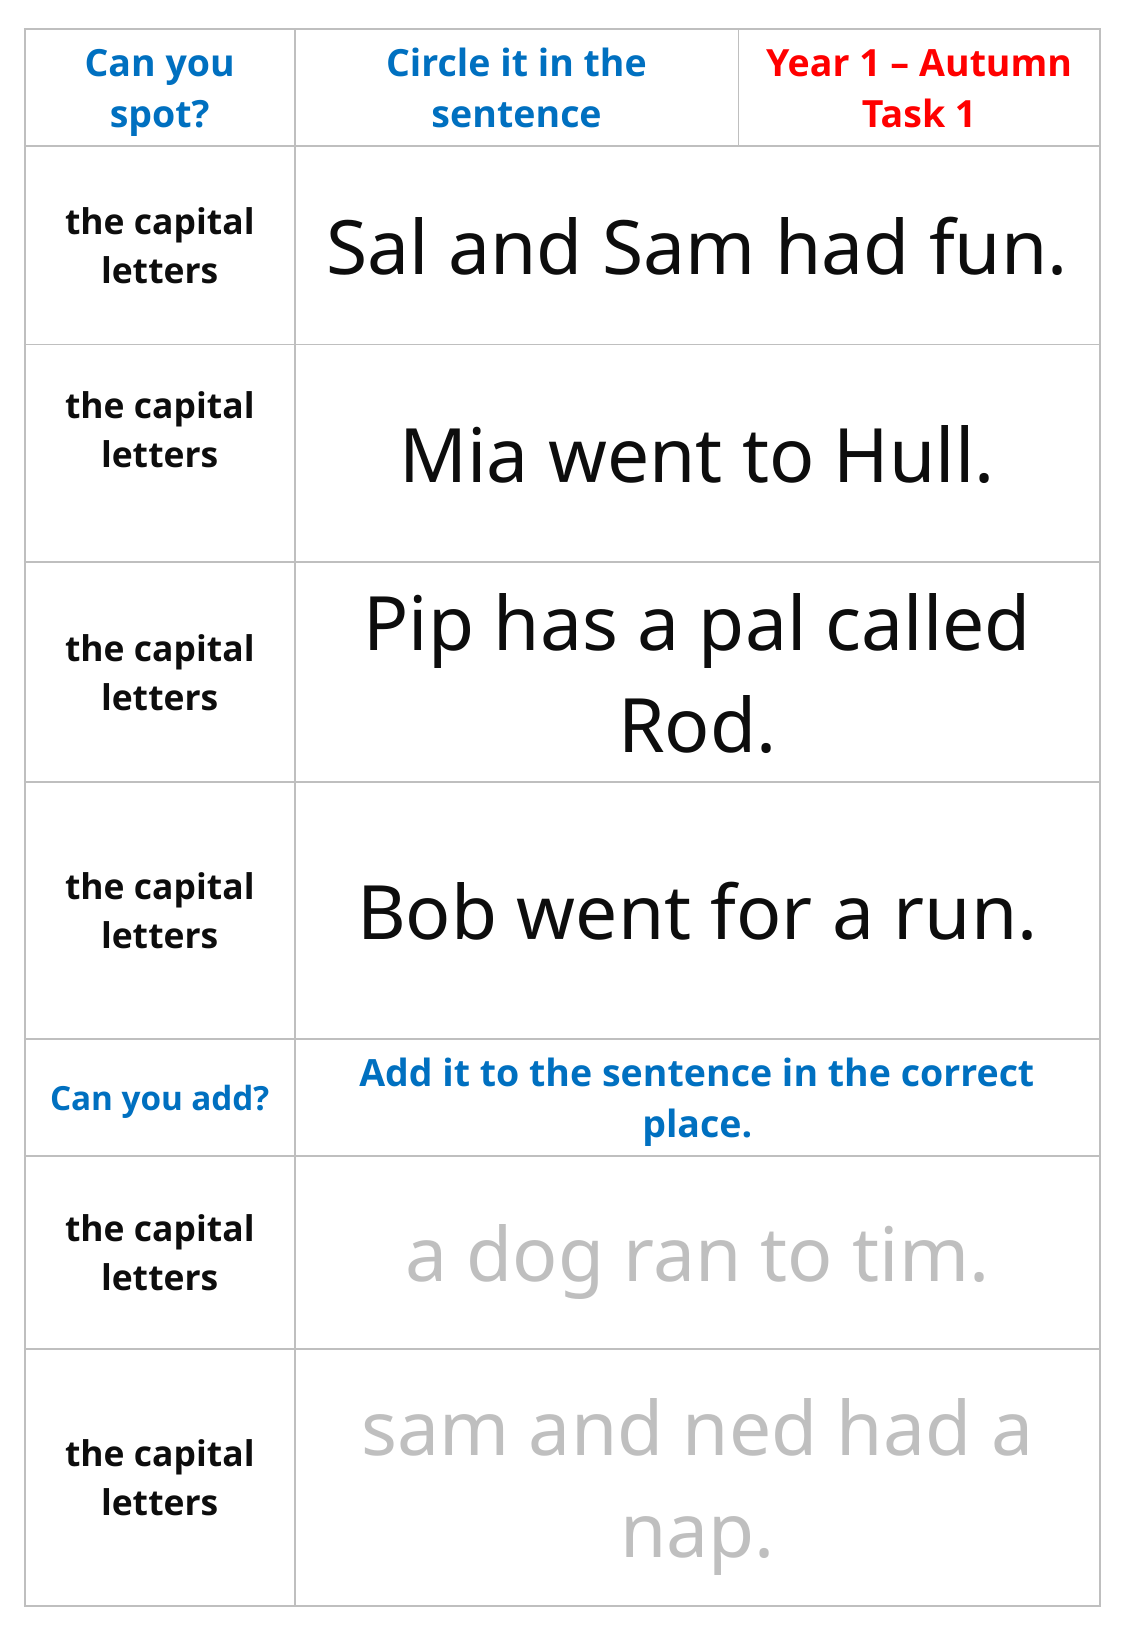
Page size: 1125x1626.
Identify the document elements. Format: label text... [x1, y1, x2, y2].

table_header Circle it in the sentence [296, 30, 738, 145]
table_header Can you spot? [26, 30, 294, 145]
table_cell the capital letters [26, 147, 294, 344]
table_cell Sal and Sam had fun. [296, 147, 1099, 344]
table_cell Pip has a pal called Rod. [296, 563, 1099, 781]
table_cell Add it to the sentence in the correct place. [296, 1040, 1099, 1155]
table_header Year 1 – Autumn Task 1 [739, 30, 1099, 145]
table_cell Mia went to Hull. [296, 345, 1099, 561]
table_cell the capital letters [26, 1157, 294, 1348]
table_cell Can you add? [26, 1040, 294, 1155]
table_cell Bob went for a run. [296, 783, 1099, 1038]
table_cell the capital letters [26, 345, 294, 561]
table_cell the capital letters [26, 563, 294, 781]
table_cell the capital letters [26, 783, 294, 1038]
table_cell a dog ran to tim. [296, 1157, 1099, 1348]
table_cell sam and ned had a nap. [296, 1350, 1099, 1605]
table_cell the capital letters [26, 1350, 294, 1605]
